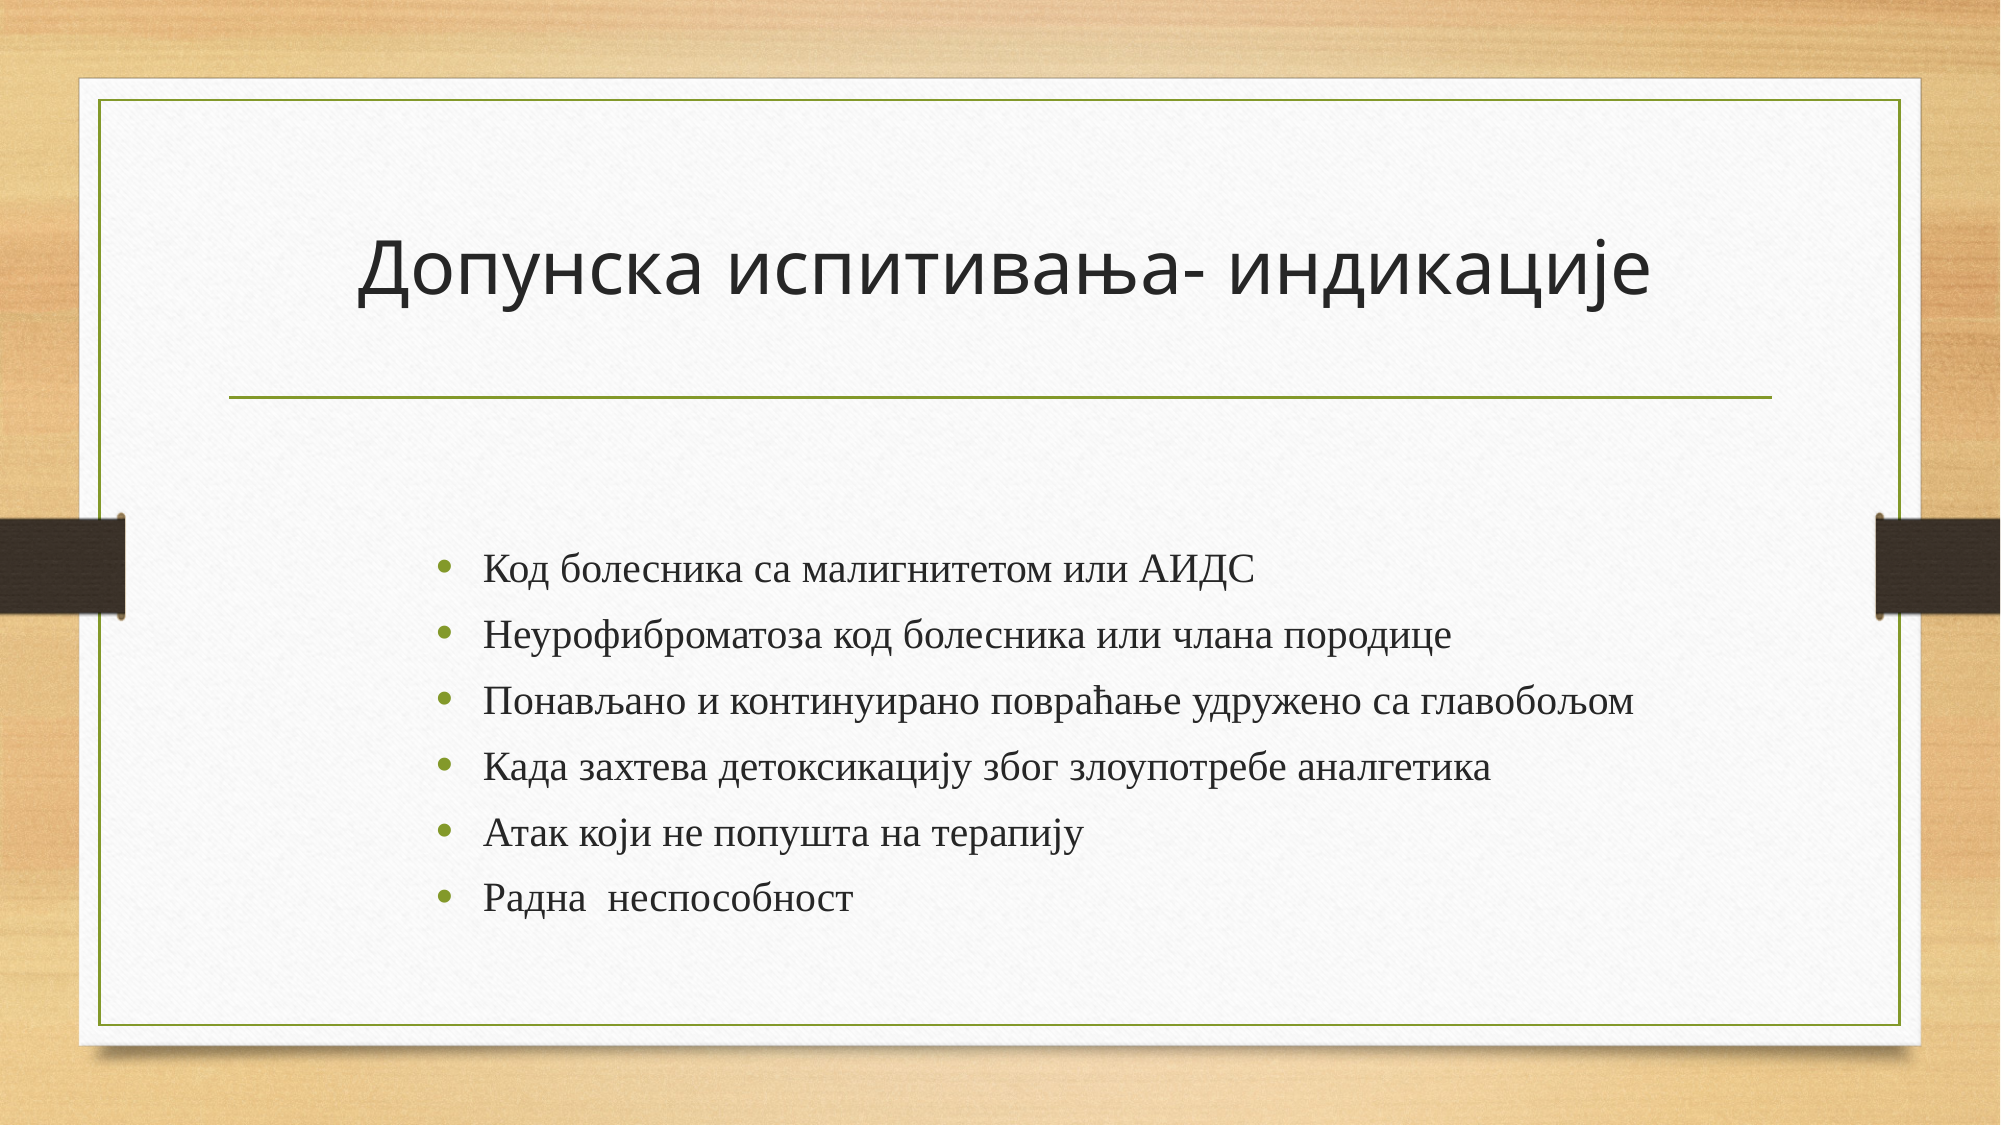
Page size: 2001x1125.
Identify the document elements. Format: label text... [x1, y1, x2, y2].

list Код болесника са малигнитетом или АИДС Неурофиброматоза код болесника или члана породице Понављано и континуирано повраћање удружено са главобољом Када захтева детоксикацију због злоупотребе аналгетика Атак који не попушта на терапију Радна неспособност [421, 538, 1826, 1032]
title Допунска испитивања- индикације [255, 196, 1756, 332]
picture [0, 0, 2001, 1125]
